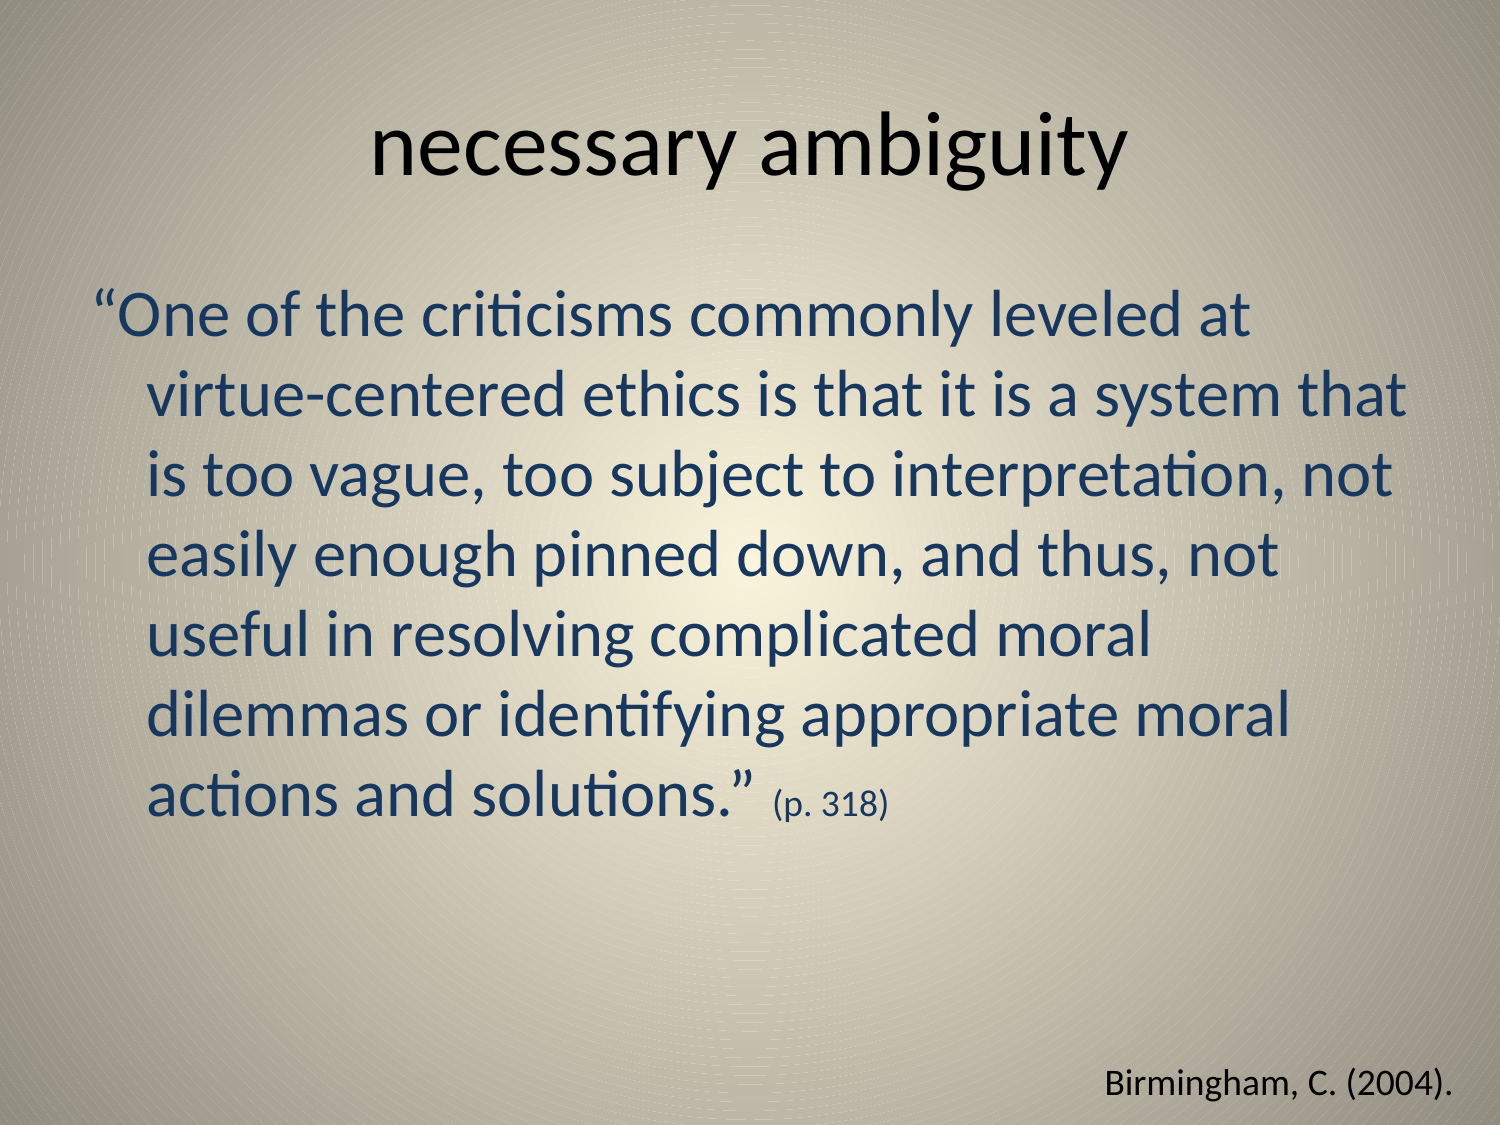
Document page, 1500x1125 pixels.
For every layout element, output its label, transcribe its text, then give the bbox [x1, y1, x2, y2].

text_box Birmingham, C. (2004). [1089, 1050, 1470, 1111]
list “One of the criticisms commonly leveled at virtue-centered ethics is that it is a system that is too vague, too subject to interpretation, not easily enough pinned down, and thus, not useful in resolving complicated moral dilemmas or identifying appropriate moral actions and solutions.” (p. 318) [75, 262, 1425, 1005]
title necessary ambiguity [75, 45, 1425, 233]
